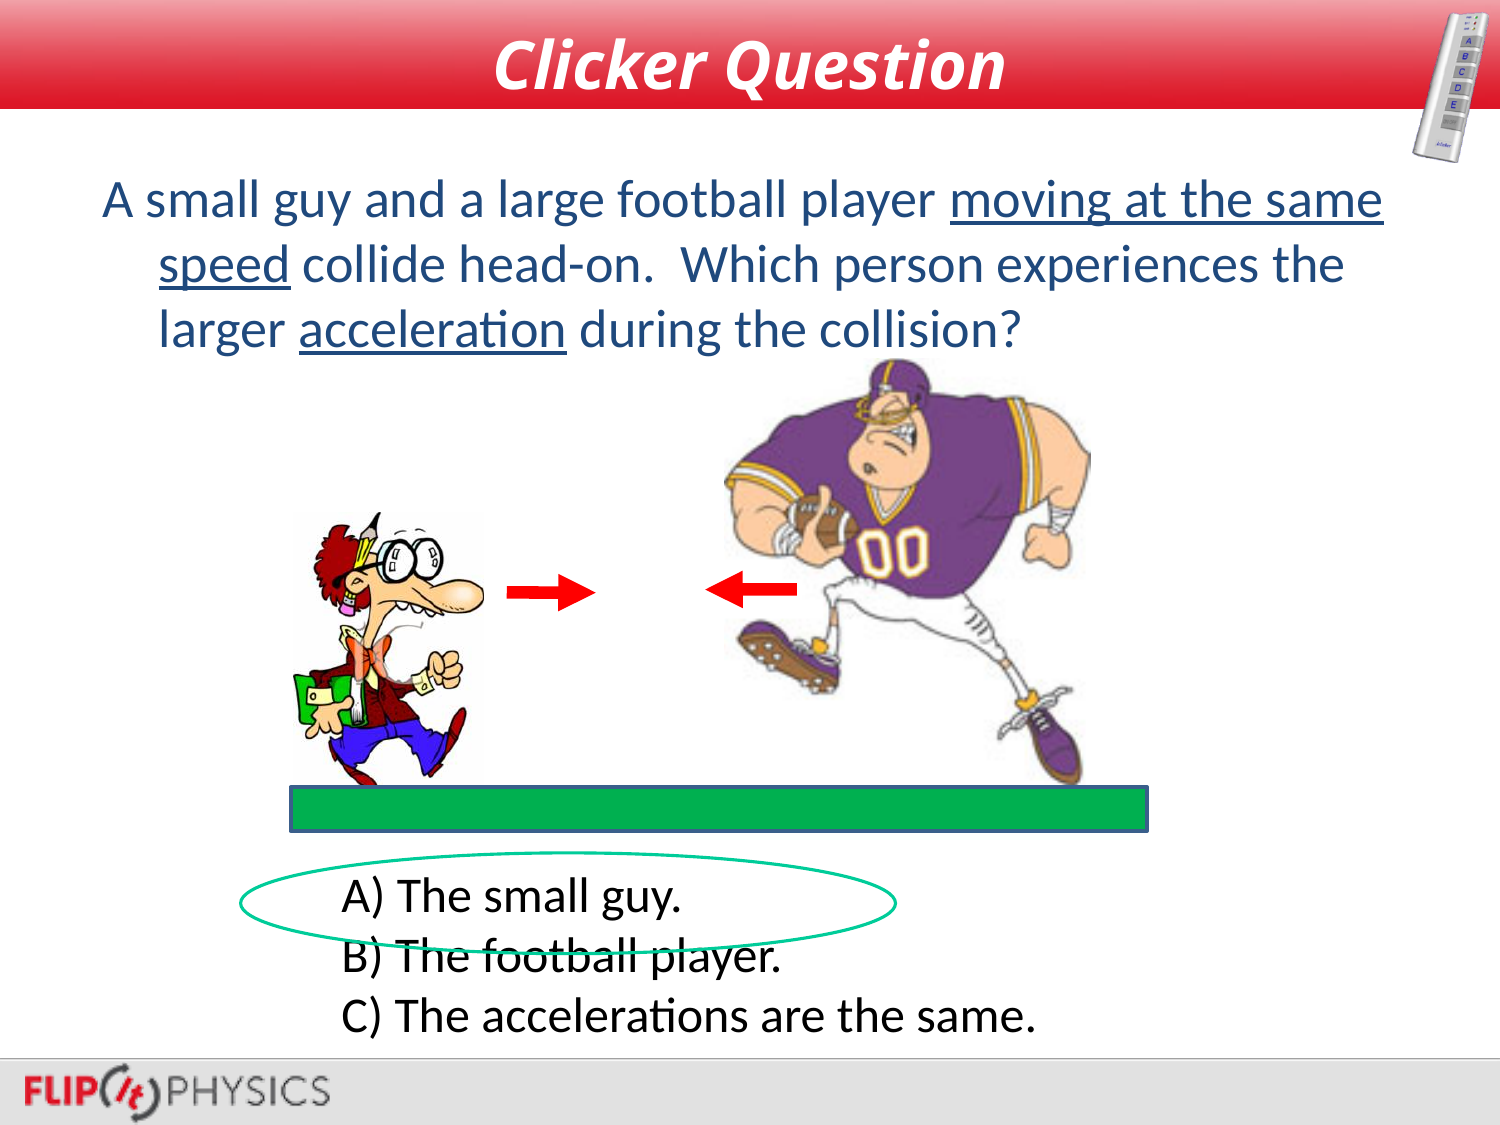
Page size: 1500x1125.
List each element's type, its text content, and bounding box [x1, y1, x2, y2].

picture [0, 1058, 1500, 1125]
text_box A) The small guy. B) The football player. C) The accelerations are the same. [326, 855, 1053, 1051]
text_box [290, 358, 1148, 832]
title Clicker Question [75, 15, 1425, 91]
text_box [240, 852, 896, 954]
text_box A small guy and a large football player moving at the same speed collide head-on. Which person experiences the larger acceleration during the collision? [87, 156, 1413, 369]
picture [0, 0, 1500, 163]
